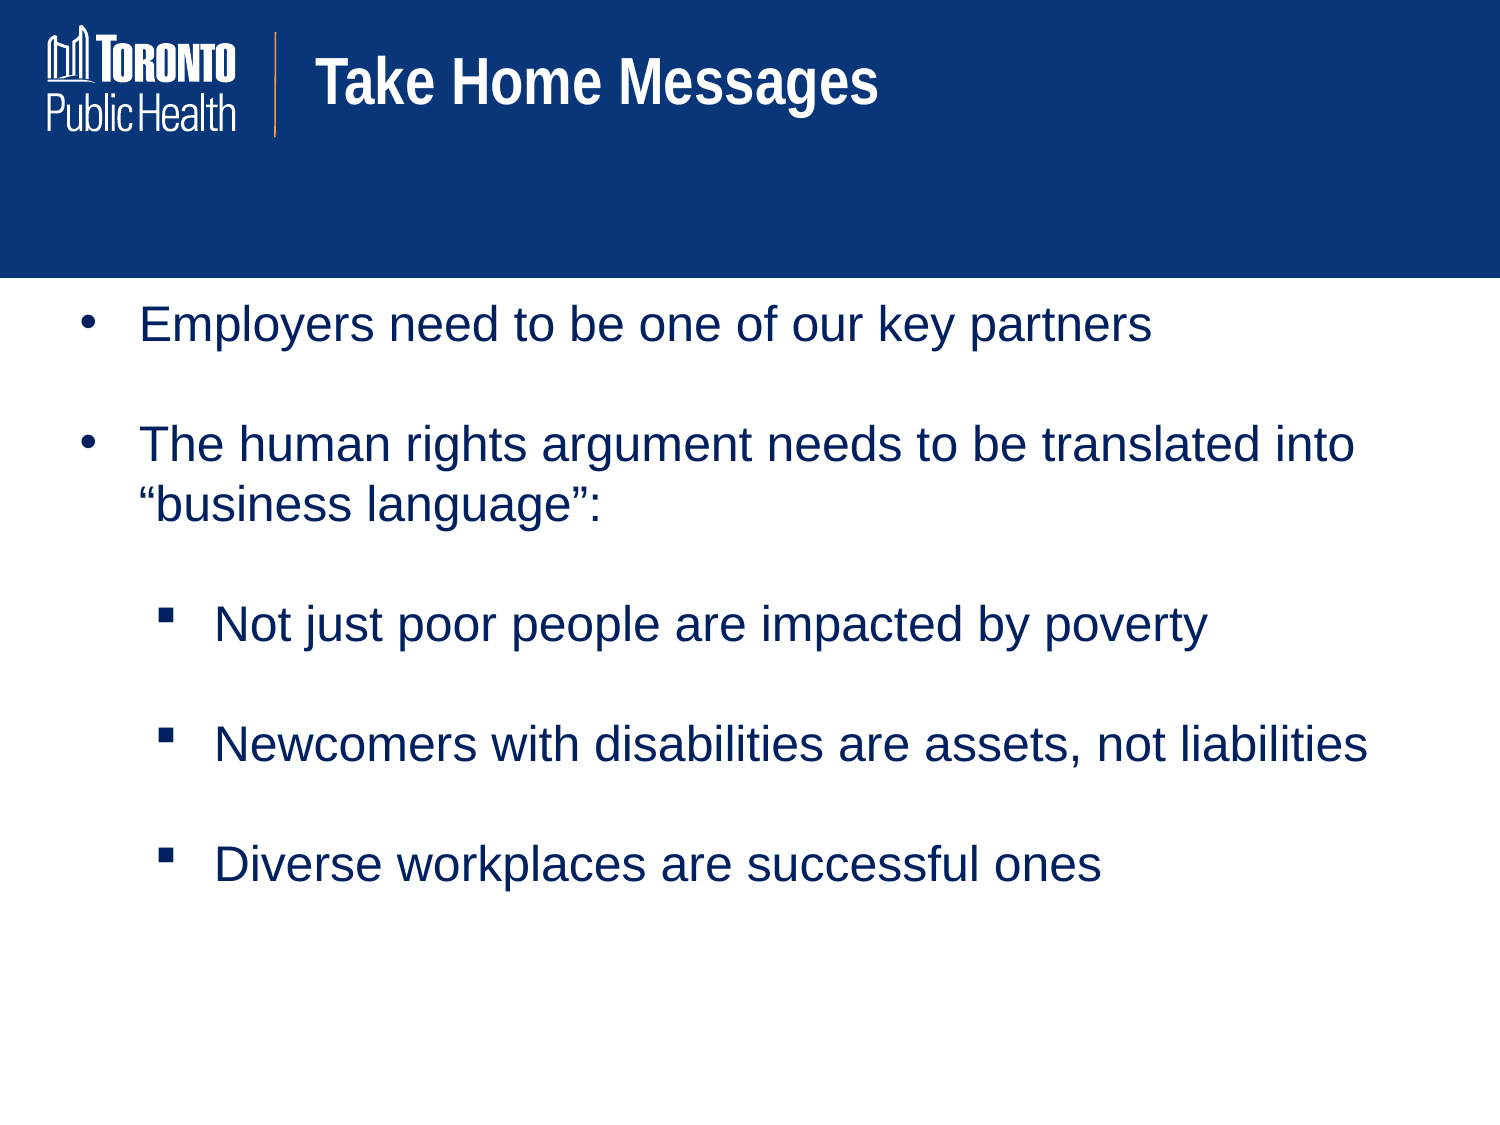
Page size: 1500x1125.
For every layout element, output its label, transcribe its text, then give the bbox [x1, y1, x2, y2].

title Take Home Messages [0, 0, 1500, 278]
picture [47, 24, 236, 132]
text_box Employers need to be one of our key partners The human rights argument needs to be translated into “business language”: Not just poor people are impacted by poverty Newcomers with disabilities are assets, not liabilities Diverse workplaces are successful ones [64, 283, 1447, 899]
